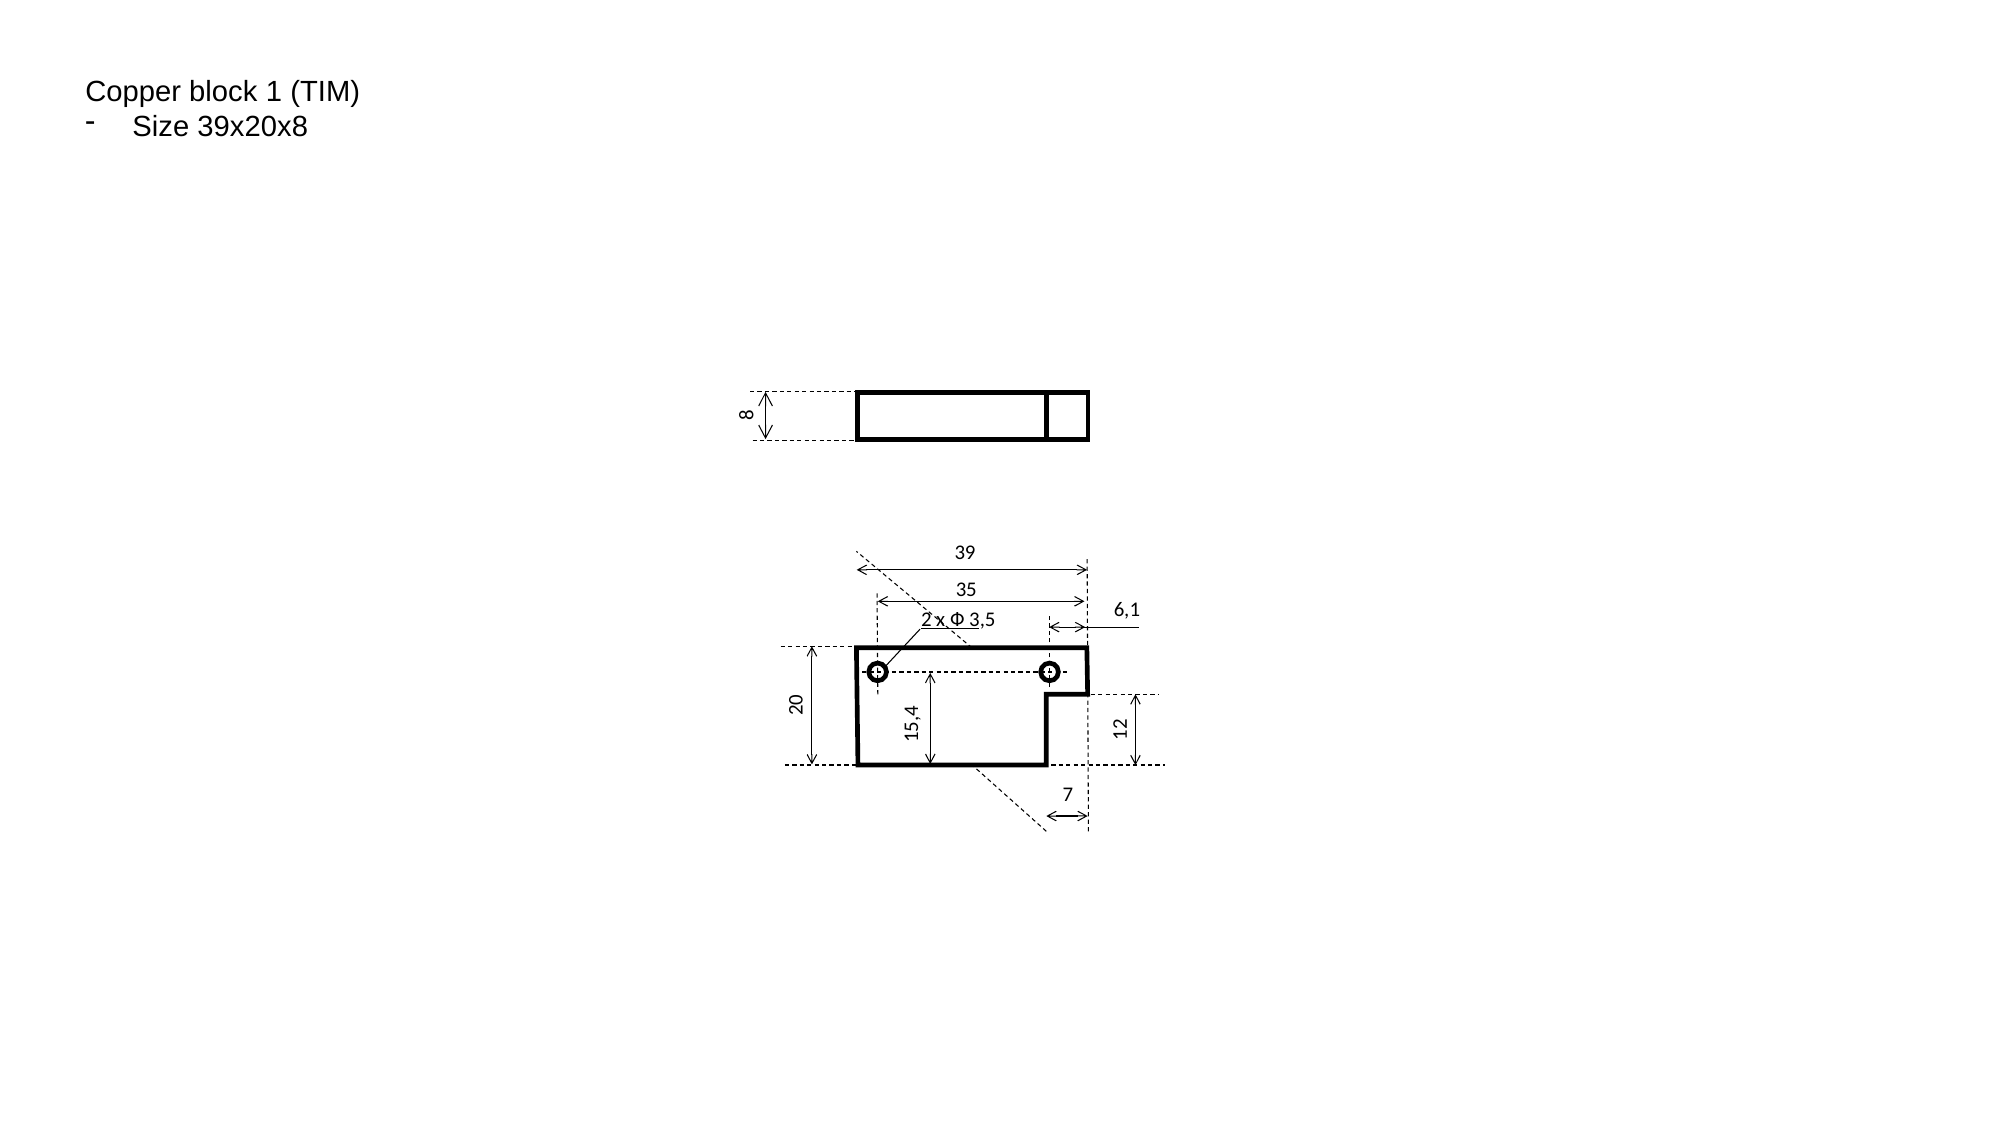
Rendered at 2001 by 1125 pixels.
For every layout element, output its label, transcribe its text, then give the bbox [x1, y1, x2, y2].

text_box [1039, 673, 1049, 682]
text_box [1050, 673, 1060, 682]
text_box [878, 662, 888, 671]
text_box 15,4 [889, 691, 930, 758]
text_box [867, 662, 877, 671]
text_box 8 [725, 395, 765, 436]
text_box [1050, 662, 1060, 671]
text_box Copper block 1 (TIM) Size 39x20x8 [70, 65, 733, 150]
text_box 39 [939, 531, 991, 569]
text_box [885, 629, 921, 666]
text_box 35 [941, 570, 992, 598]
text_box [855, 646, 1087, 766]
text_box 12 [1098, 704, 1135, 756]
text_box [867, 673, 877, 682]
text_box [1039, 662, 1049, 671]
text_box 7 [1047, 772, 1087, 813]
text_box [878, 673, 888, 682]
text_box [857, 391, 1089, 441]
text_box 20 [774, 679, 811, 731]
text_box 6,1 [1098, 588, 1155, 628]
text_box 2 x Ф 3,5 [906, 602, 1011, 639]
